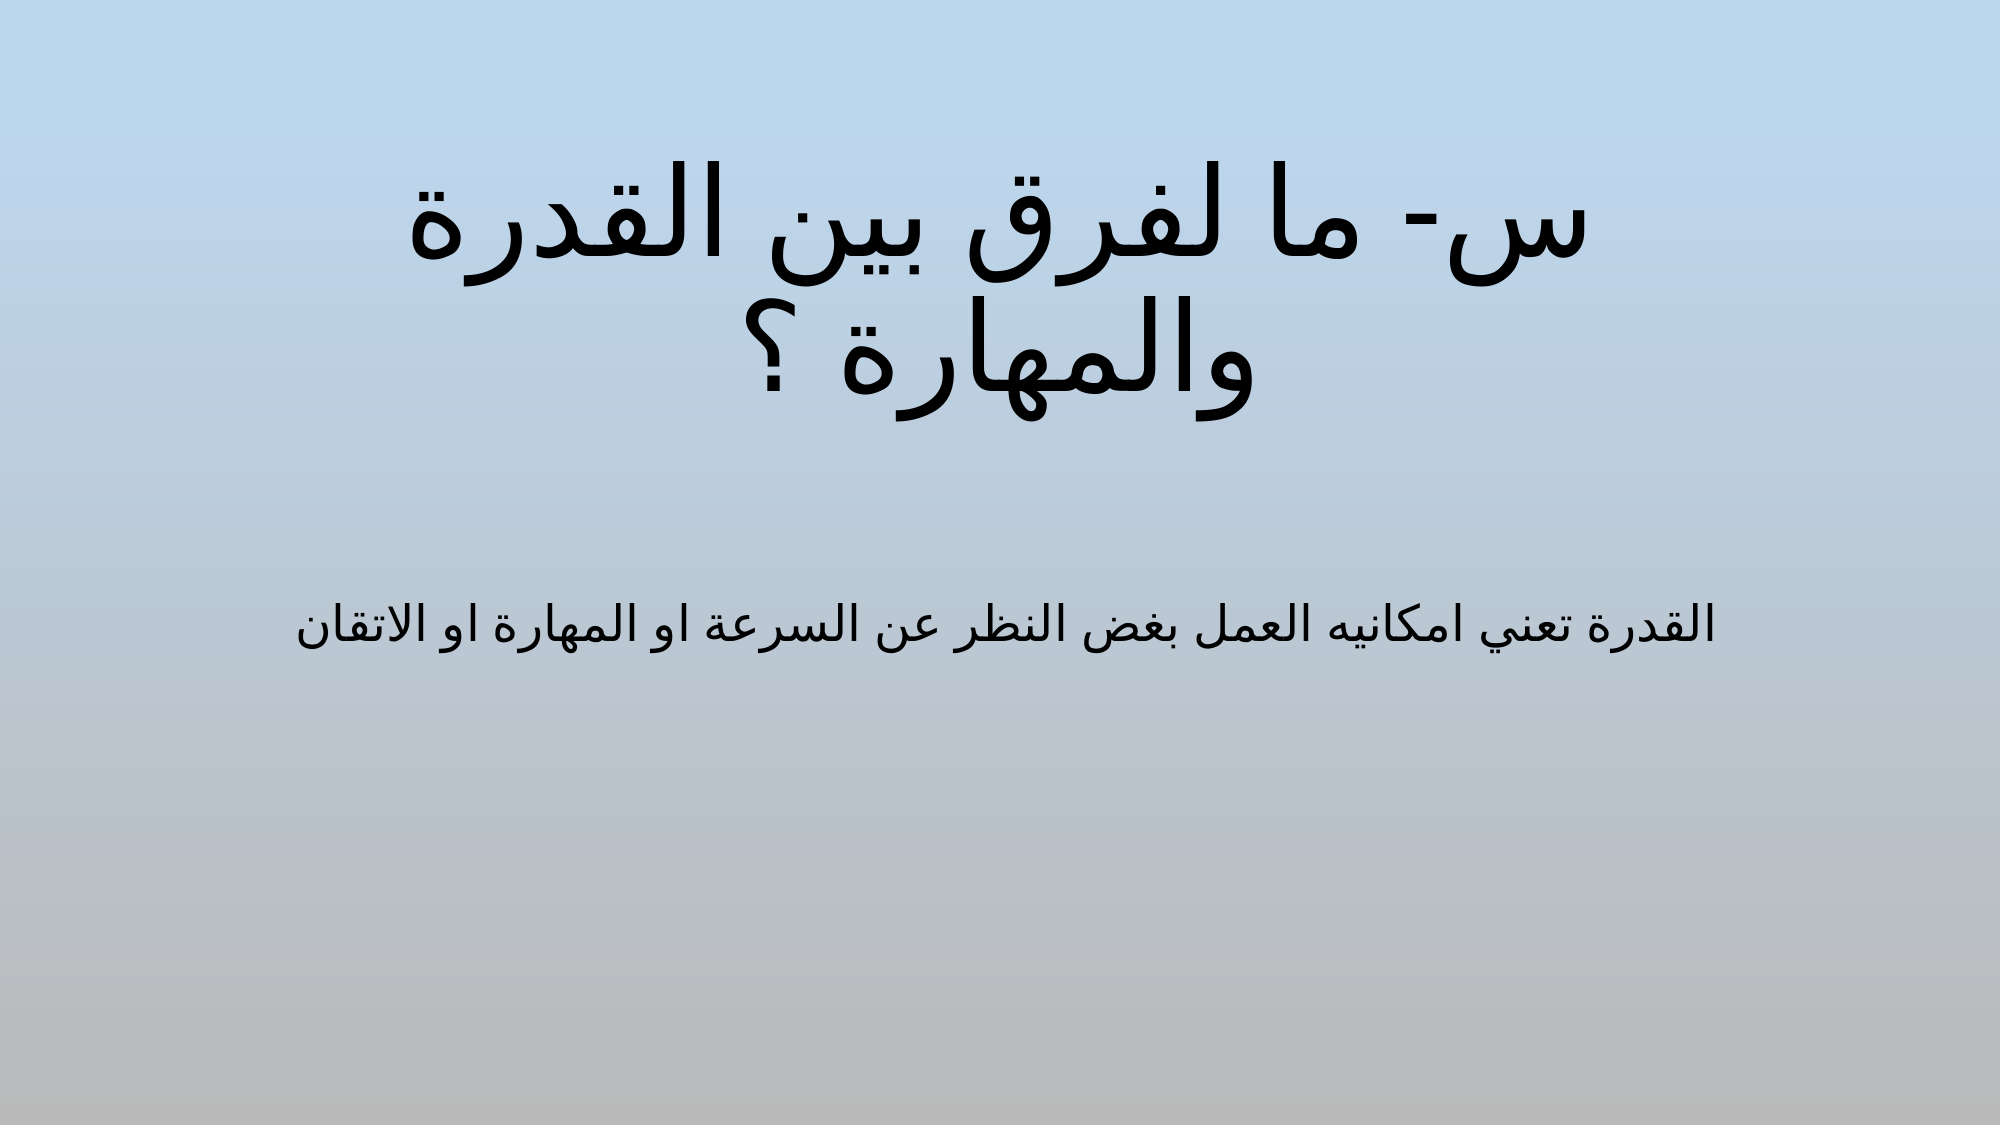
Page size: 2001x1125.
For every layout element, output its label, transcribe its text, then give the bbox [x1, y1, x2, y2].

title س- ما لفرق بين القدرة والمهارة ؟ [249, 184, 1750, 576]
subtitle القدرة تعني امكانيه العمل بغض النظر عن السرعة او المهارة او الاتقان [249, 590, 1750, 863]
